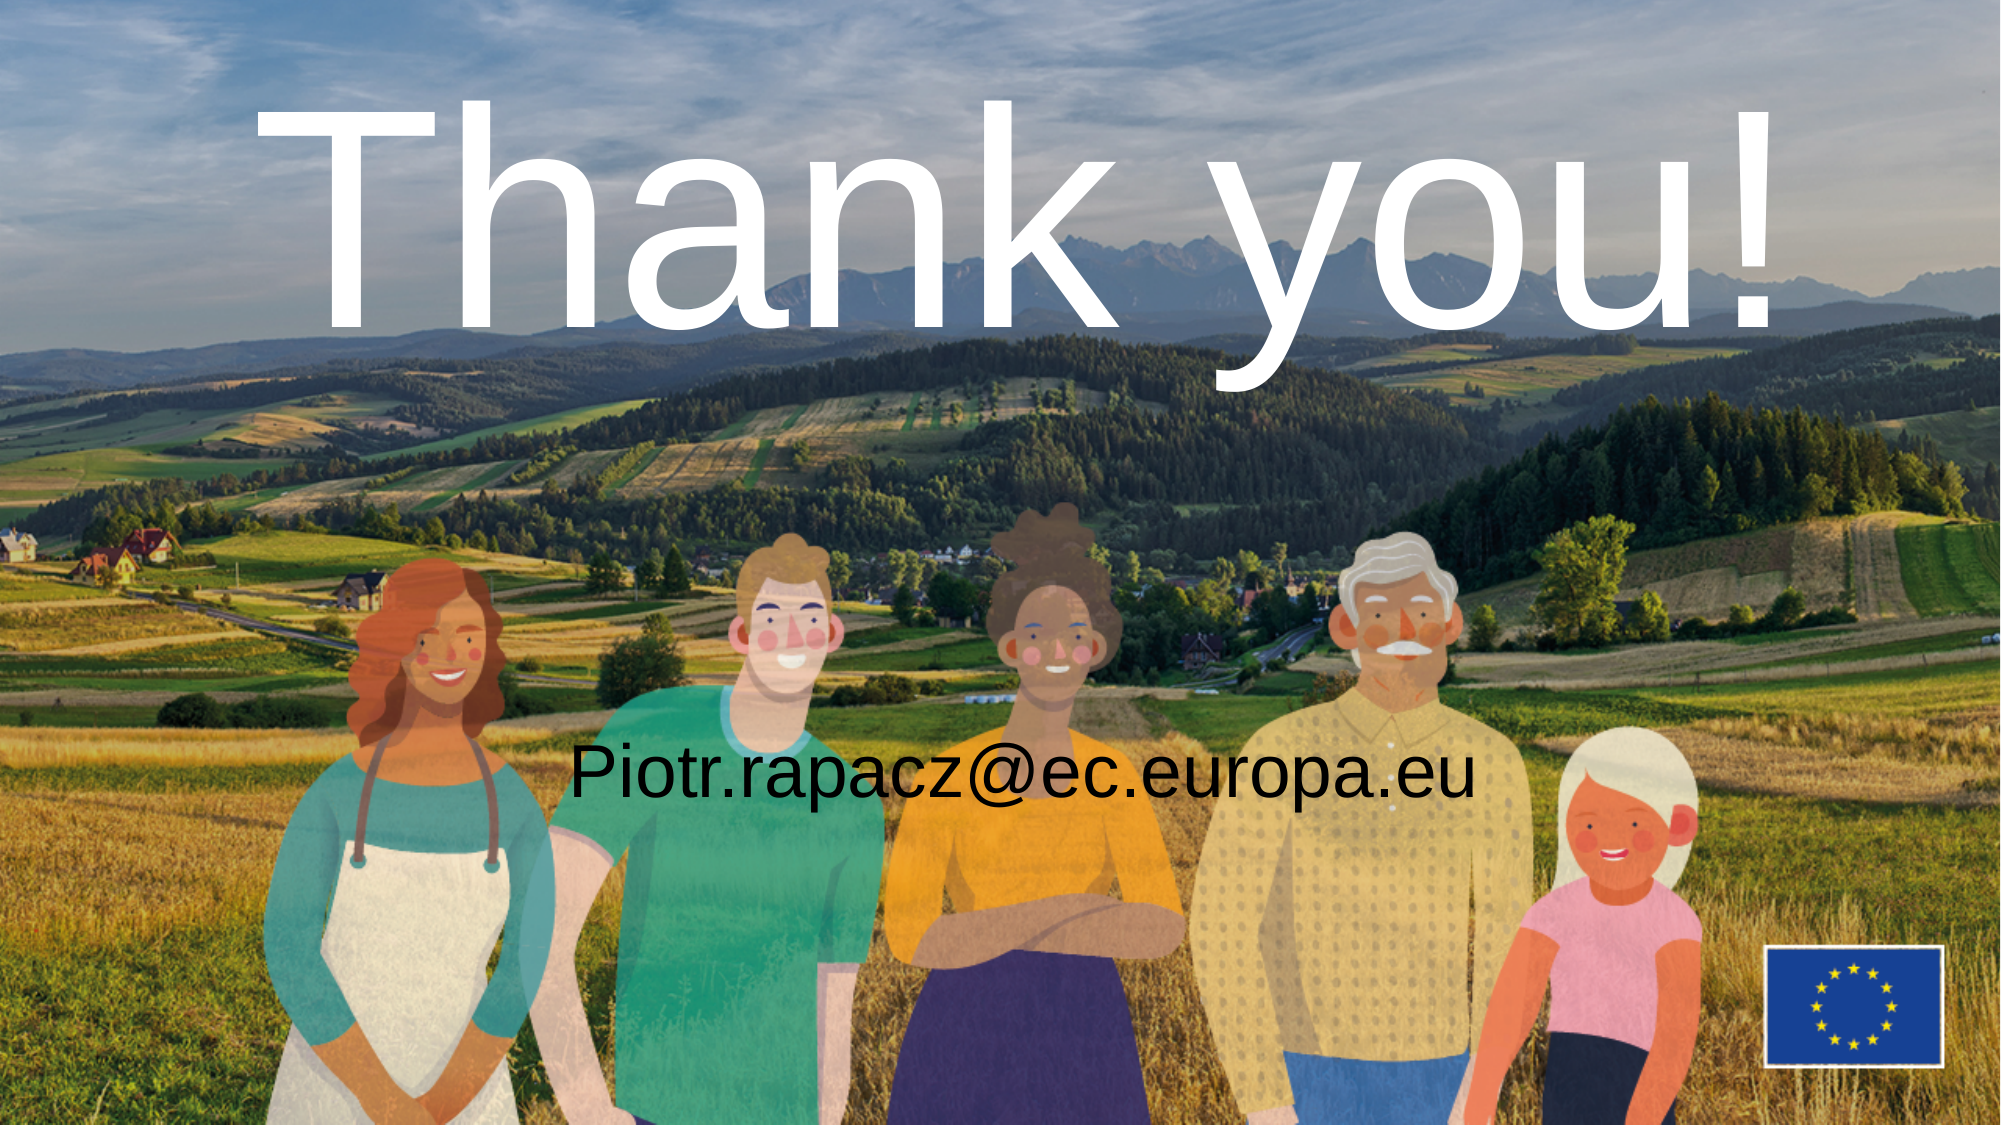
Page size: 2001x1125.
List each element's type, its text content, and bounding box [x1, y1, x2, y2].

picture [0, 0, 2001, 1125]
title Thank you! Piotr.rapacz@ec.europa.eu [24, 580, 2000, 822]
